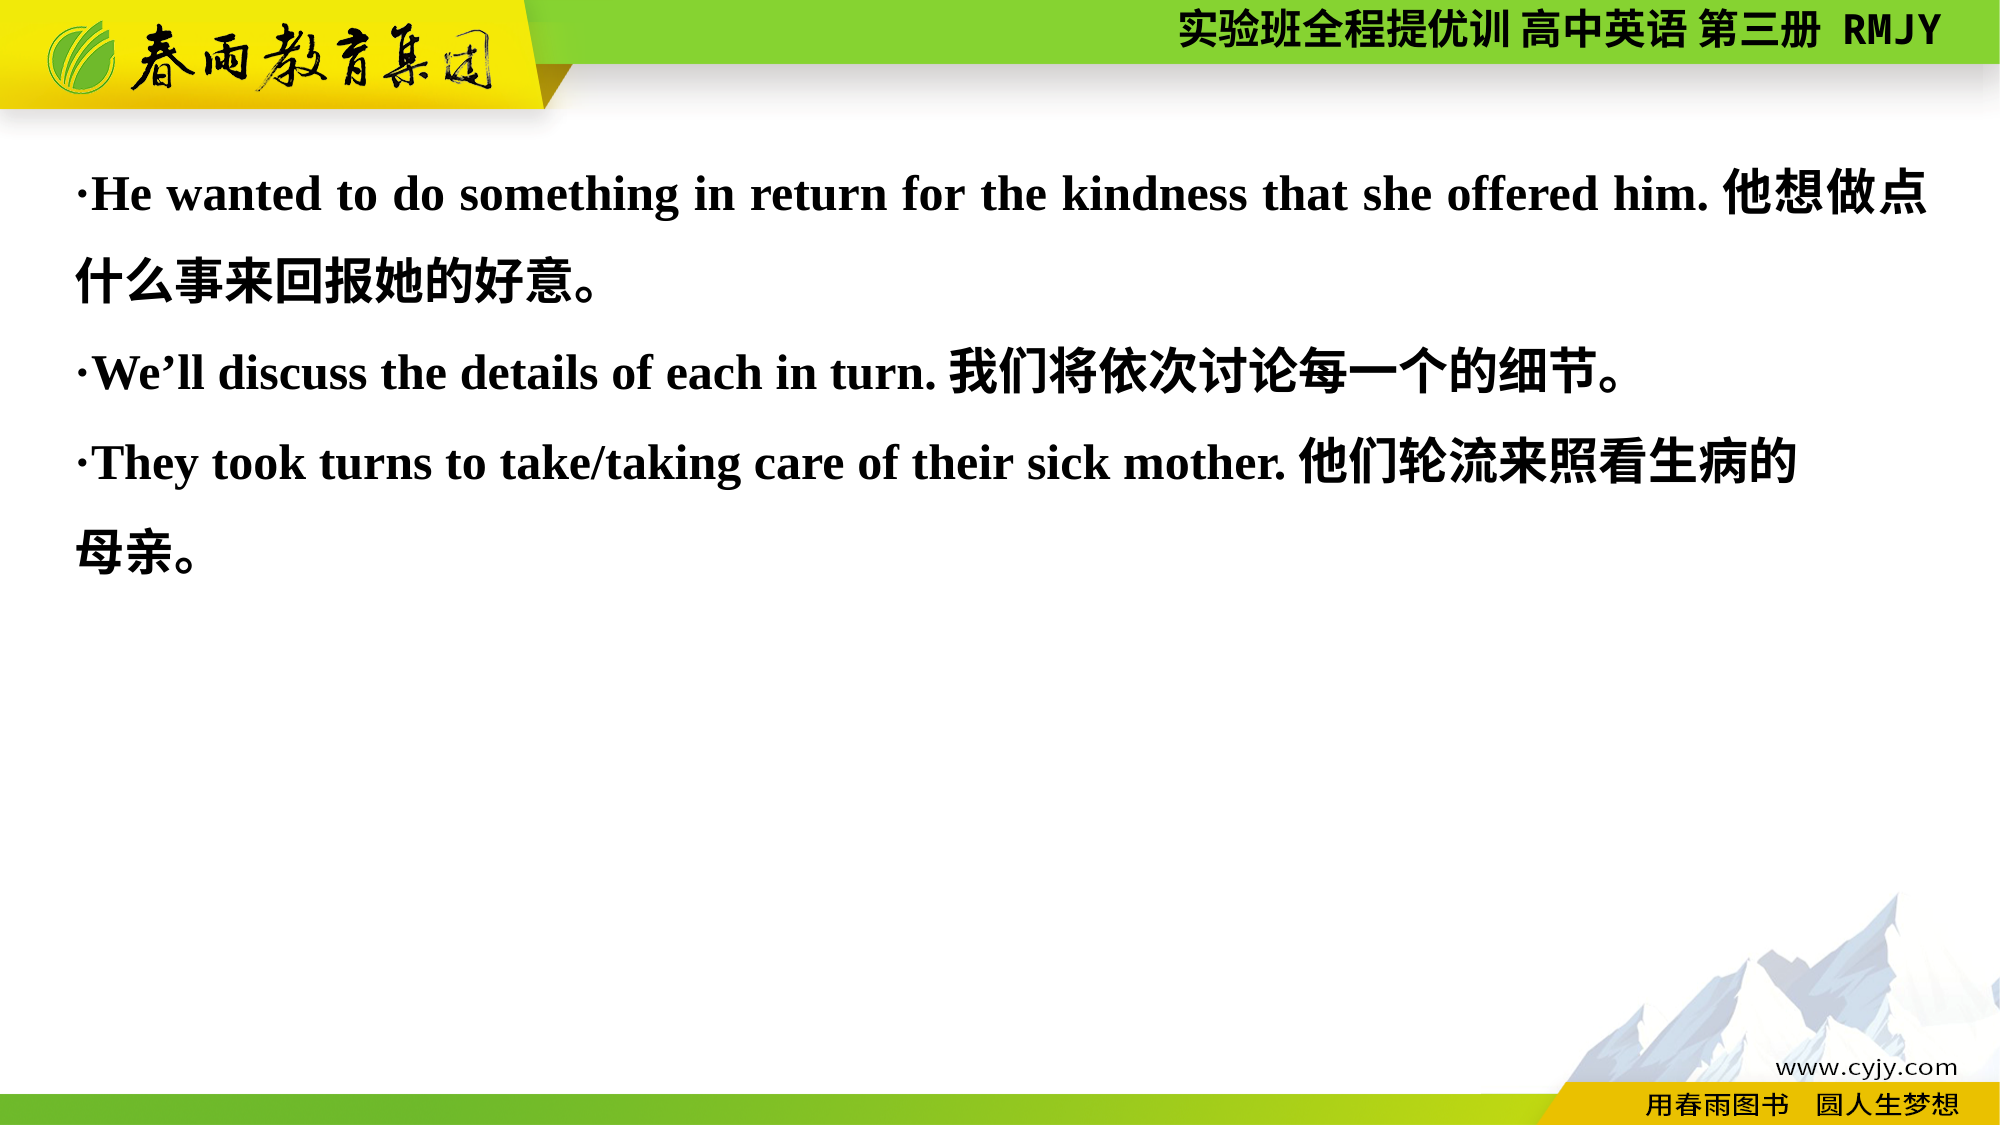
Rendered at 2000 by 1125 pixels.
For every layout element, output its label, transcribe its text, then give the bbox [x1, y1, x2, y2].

list ·He wanted to do something in return for the kindness that she offered him.他想做点什么事来回报她的好意。 ·We’ll discuss the details of each in turn.我们将依次讨论每一个的细节。 ·They took turns to take/taking care of their sick mother.他们轮流来照看生病的 母亲。 [59, 122, 1944, 581]
picture [0, 0, 2000, 1125]
